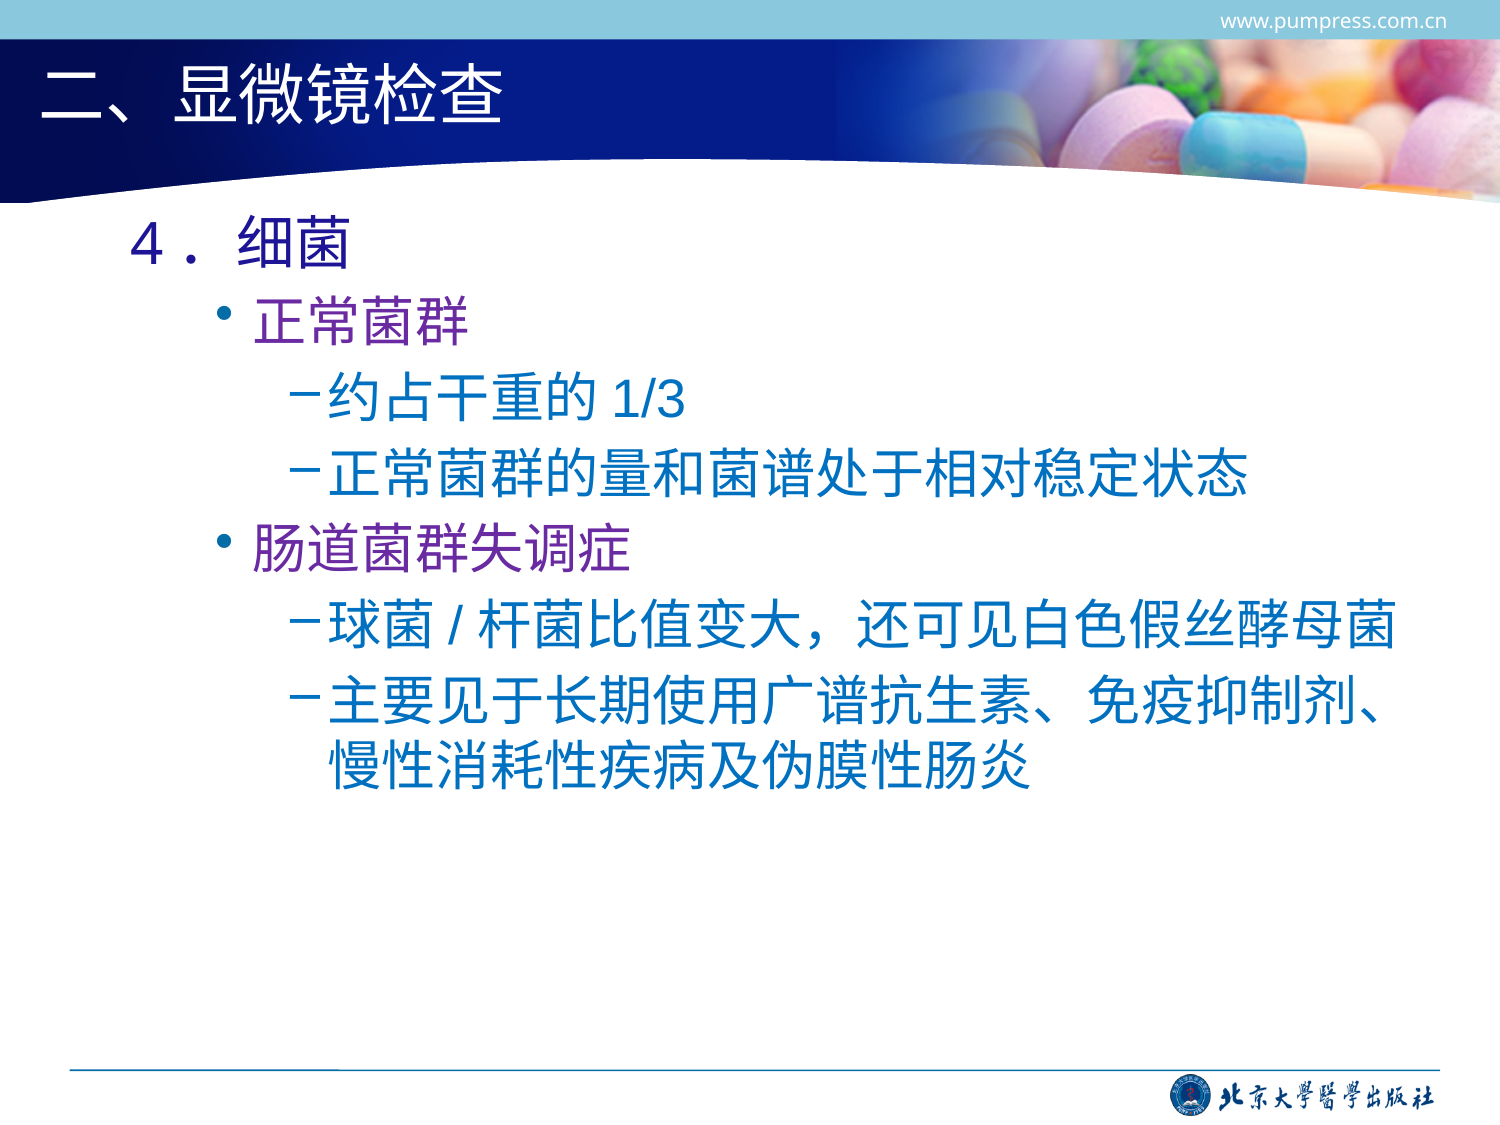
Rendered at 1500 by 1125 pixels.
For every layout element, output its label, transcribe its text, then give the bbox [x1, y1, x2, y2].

list 4．细菌 正常菌群 约占干重的1/3 正常菌群的量和菌谱处于相对稳定状态 肠道菌群失调症 球菌/杆菌比值变大，还可见白色假丝酵母菌 主要见于长期使用广谱抗生素、免疫抑制剂、慢性消耗性疾病及伪膜性肠炎 [49, 198, 1463, 1026]
picture [1170, 1074, 1436, 1118]
title 二、显微镜检查 [23, 46, 1349, 140]
picture [0, 40, 1500, 203]
slide_number www.pumpress.com.cn [1024, 0, 1463, 38]
